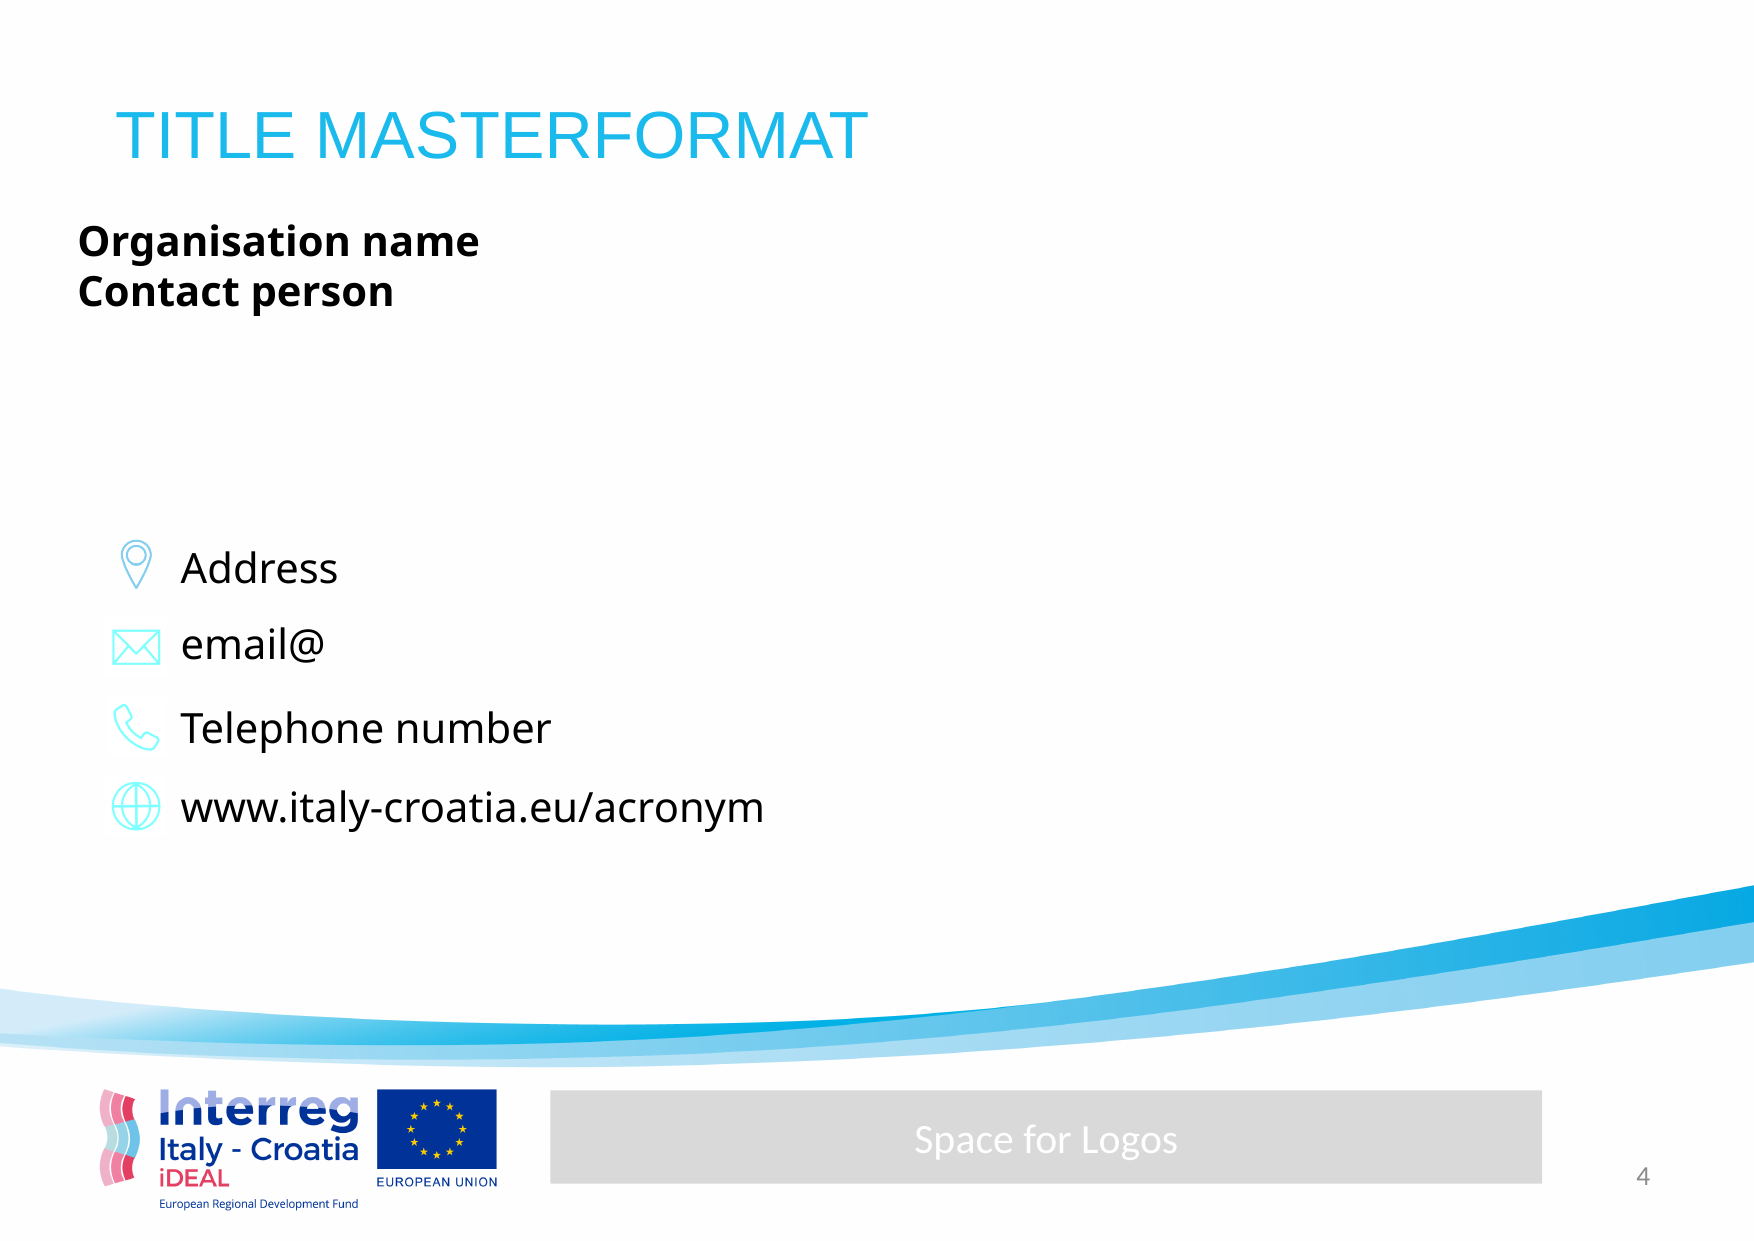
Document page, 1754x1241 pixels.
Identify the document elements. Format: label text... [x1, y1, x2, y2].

text_box www.italy-croatia.eu/acronym [165, 772, 1194, 838]
picture [0, 0, 1754, 1241]
text_box email@ [165, 610, 1194, 676]
text_box Organisation name Contact person [62, 206, 496, 322]
text_box Address [165, 534, 1194, 600]
text_box TITLE MASTERFORMAT [97, 83, 1656, 181]
text_box Space for Logos [549, 1089, 1543, 1185]
slide_number 4 [1607, 1141, 1666, 1208]
text_box Telephone number [165, 694, 1194, 760]
